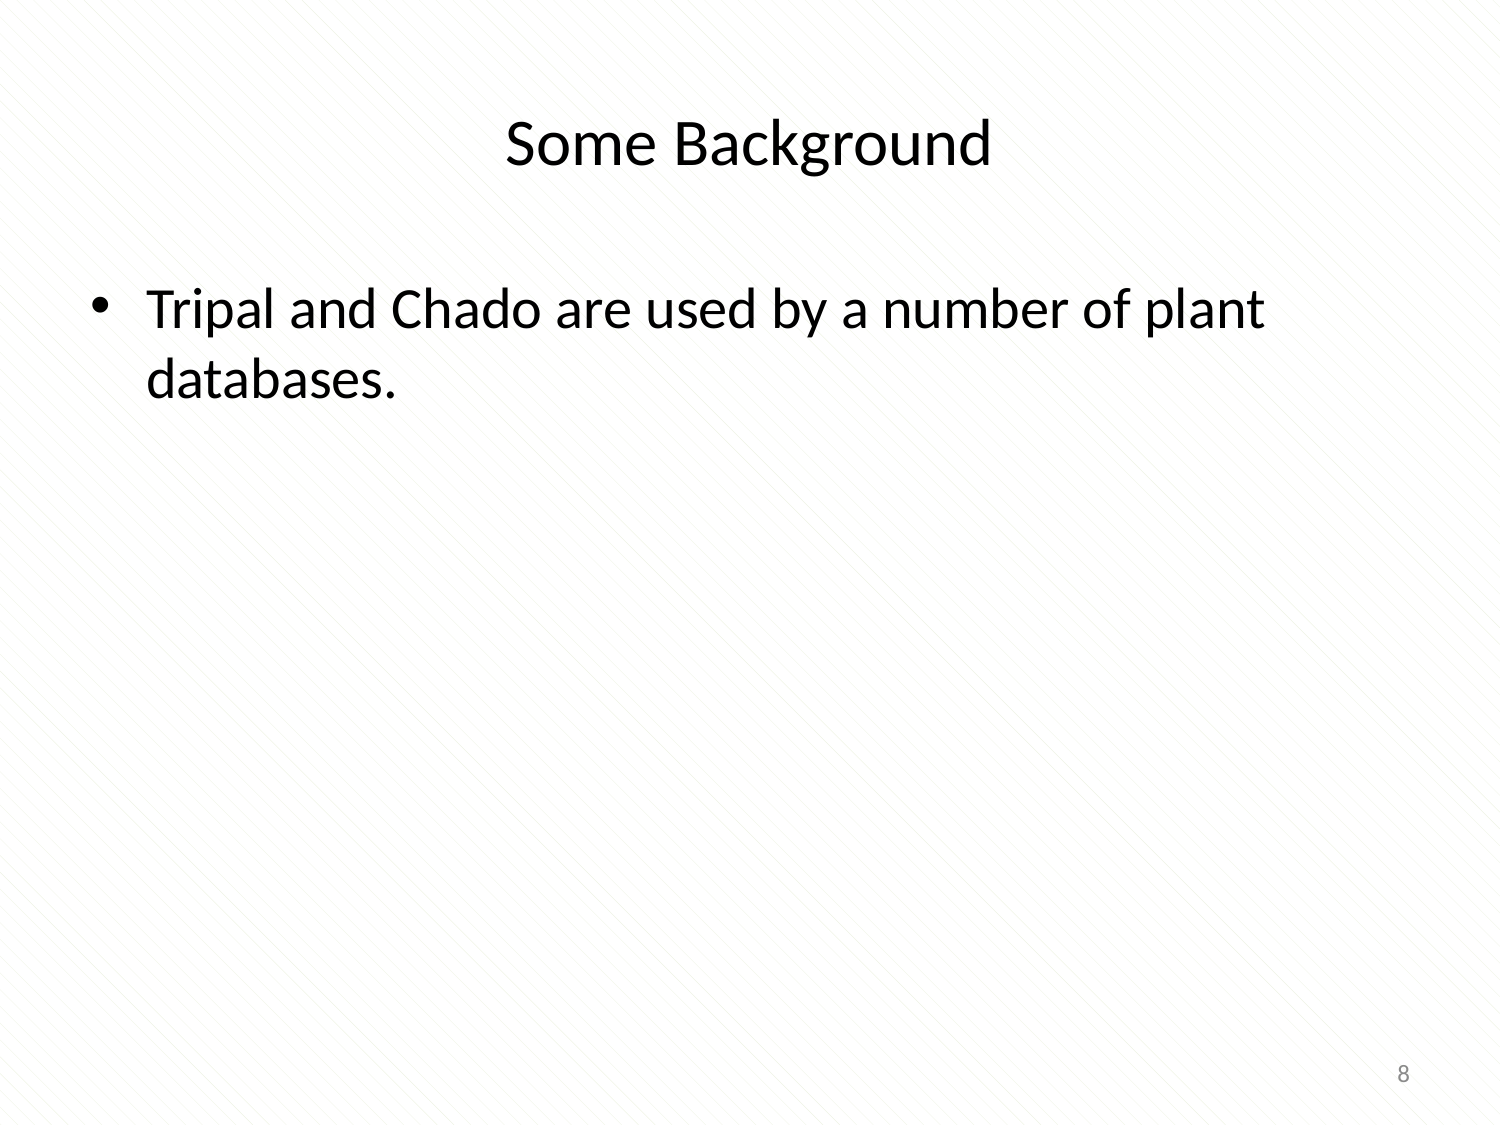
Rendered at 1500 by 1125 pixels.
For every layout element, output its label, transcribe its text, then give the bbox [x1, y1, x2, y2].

slide_number 8 [1074, 1042, 1425, 1103]
title Some Background [75, 45, 1425, 233]
list Tripal and Chado are used by a number of plant databases. [75, 262, 1425, 1005]
